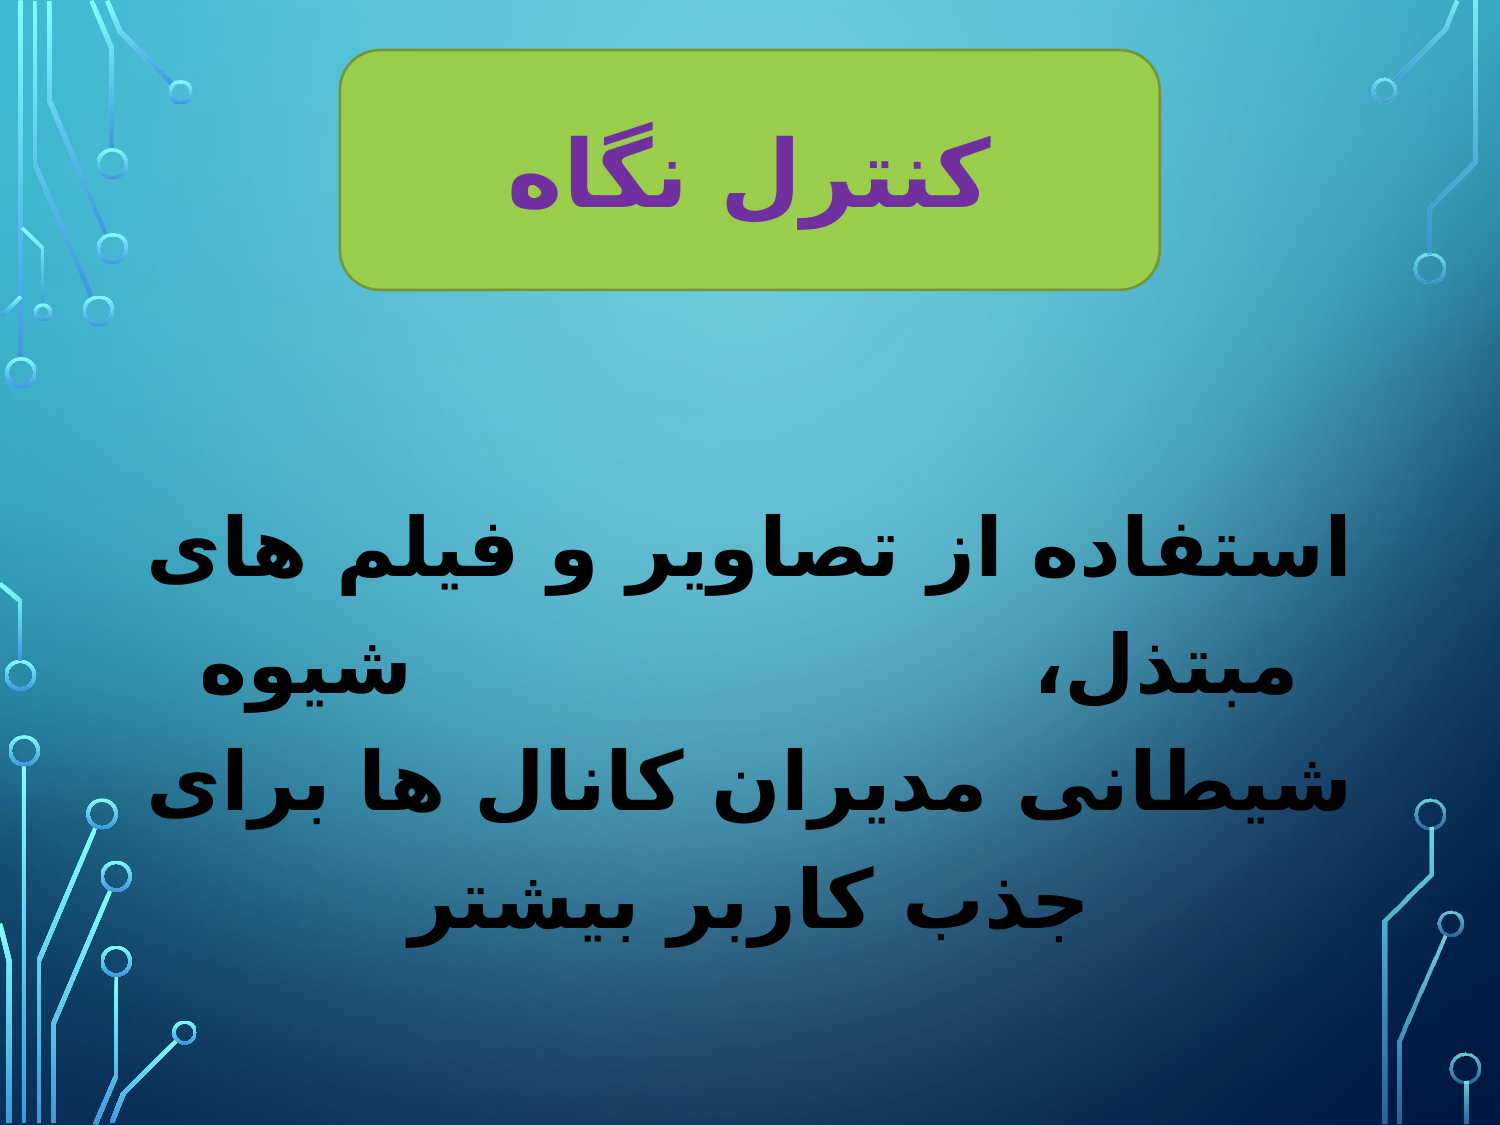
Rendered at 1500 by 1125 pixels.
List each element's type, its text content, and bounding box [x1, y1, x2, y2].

text_box کنترل نگاه [338, 48, 1162, 292]
text_box استفاده از تصاویر و فیلم های مبتذل، شیوه شیطانی مدیران کانال ها برای جذب کاربر بیشتر [88, 467, 1411, 953]
